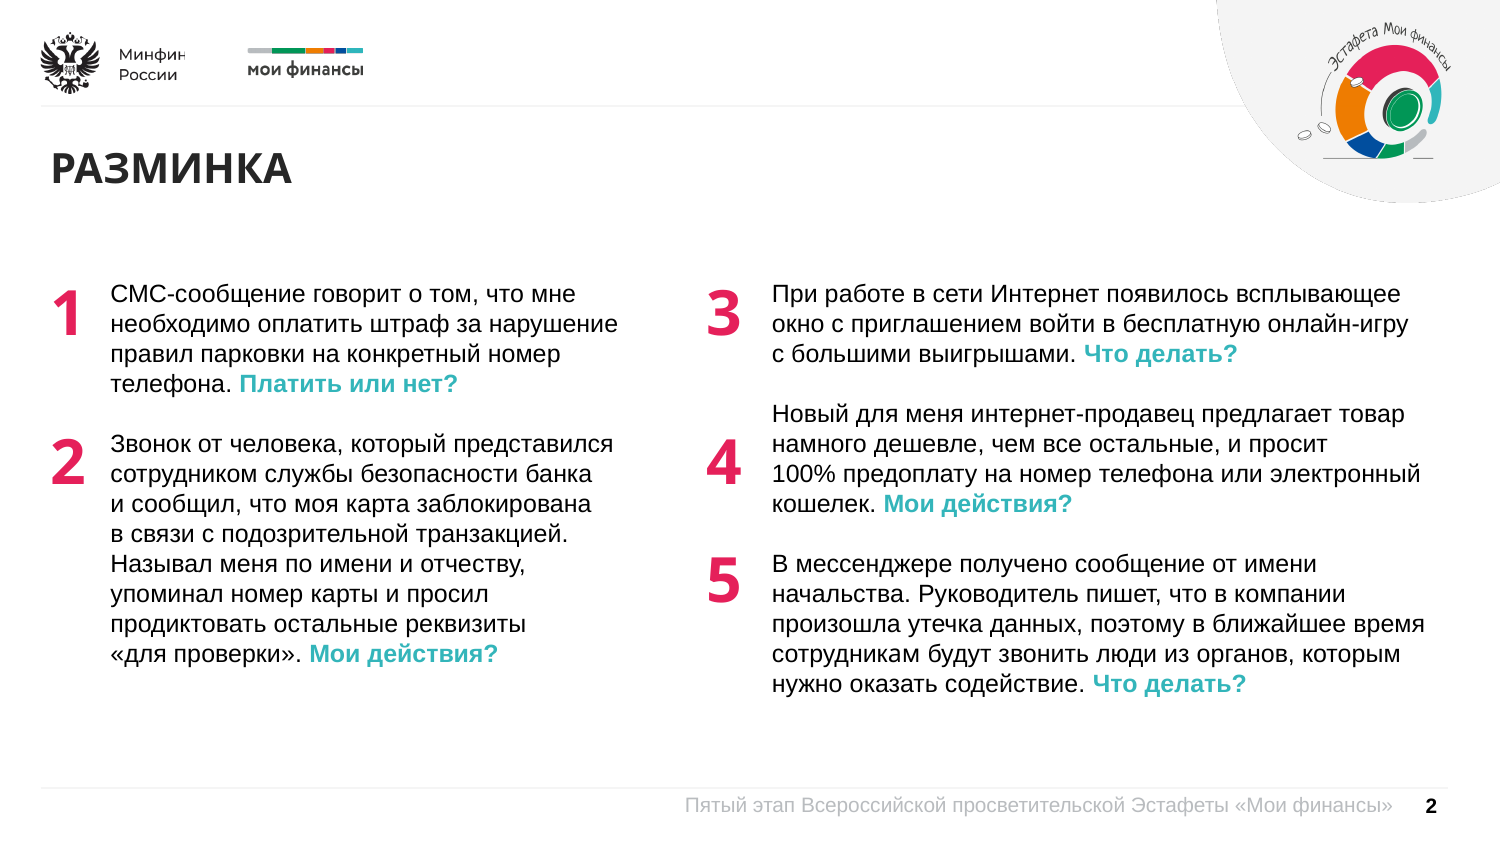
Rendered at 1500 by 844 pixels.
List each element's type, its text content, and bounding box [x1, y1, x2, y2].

text_box СМС-сообщение говорит о том, что мне необходимо оплатить штраф за нарушение правил парковки на конкретный номер телефона. Платить или нет? Звонок от человека, который представился сотрудником службы безопасности банка и сообщил, что моя карта заблокирована в связи с подозрительной транзакцией. Называл меня по имени и отчеству, упоминал номер карты и просил продиктовать остальные реквизиты «для проверки». Мои действия? [110, 277, 623, 702]
title РАЗМИНКА [50, 142, 345, 195]
text_box 3 [706, 272, 763, 325]
text_box 4 [706, 422, 763, 529]
text_box При работе в сети Интернет появилось всплывающее окно с приглашением войти в бесплатную онлайн-игру с большими выигрышами. Что делать? Новый для меня интернет-продавец предлагает товар намного дешевле, чем все остальные, и просит 100% предоплату на номер телефона или электронный кошелек. Мои действия? В мессенджере получено сообщение от имени начальства. Руководитель пишет, что в компании произошла утечка данных, поэтому в ближайшее время сотрудникам будут звонить люди из органов, которым нужно оказать содействие. Что делать? [771, 277, 1446, 702]
slide_number 2 [1416, 783, 1447, 827]
picture [1216, 0, 1500, 203]
text_box 2 [50, 422, 107, 529]
text_box 5 [706, 539, 763, 646]
text_box 1 [50, 272, 107, 325]
